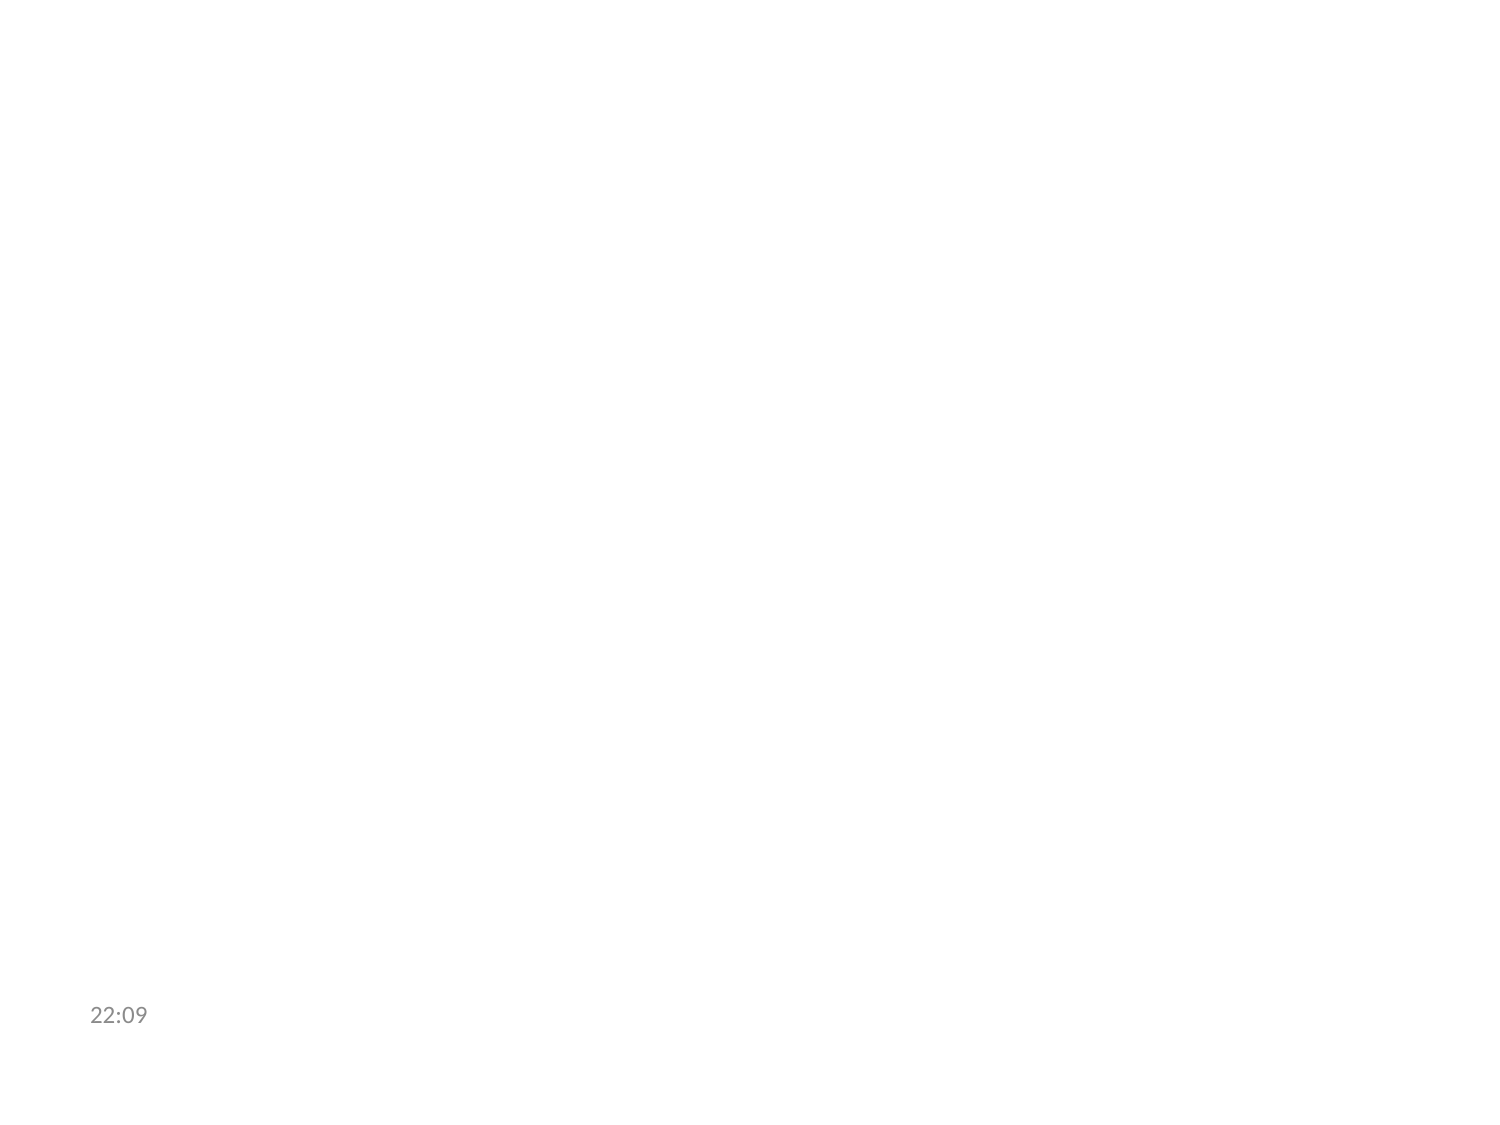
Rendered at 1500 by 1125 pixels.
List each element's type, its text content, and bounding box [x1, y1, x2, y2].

text_box 15:35 [75, 983, 425, 1044]
